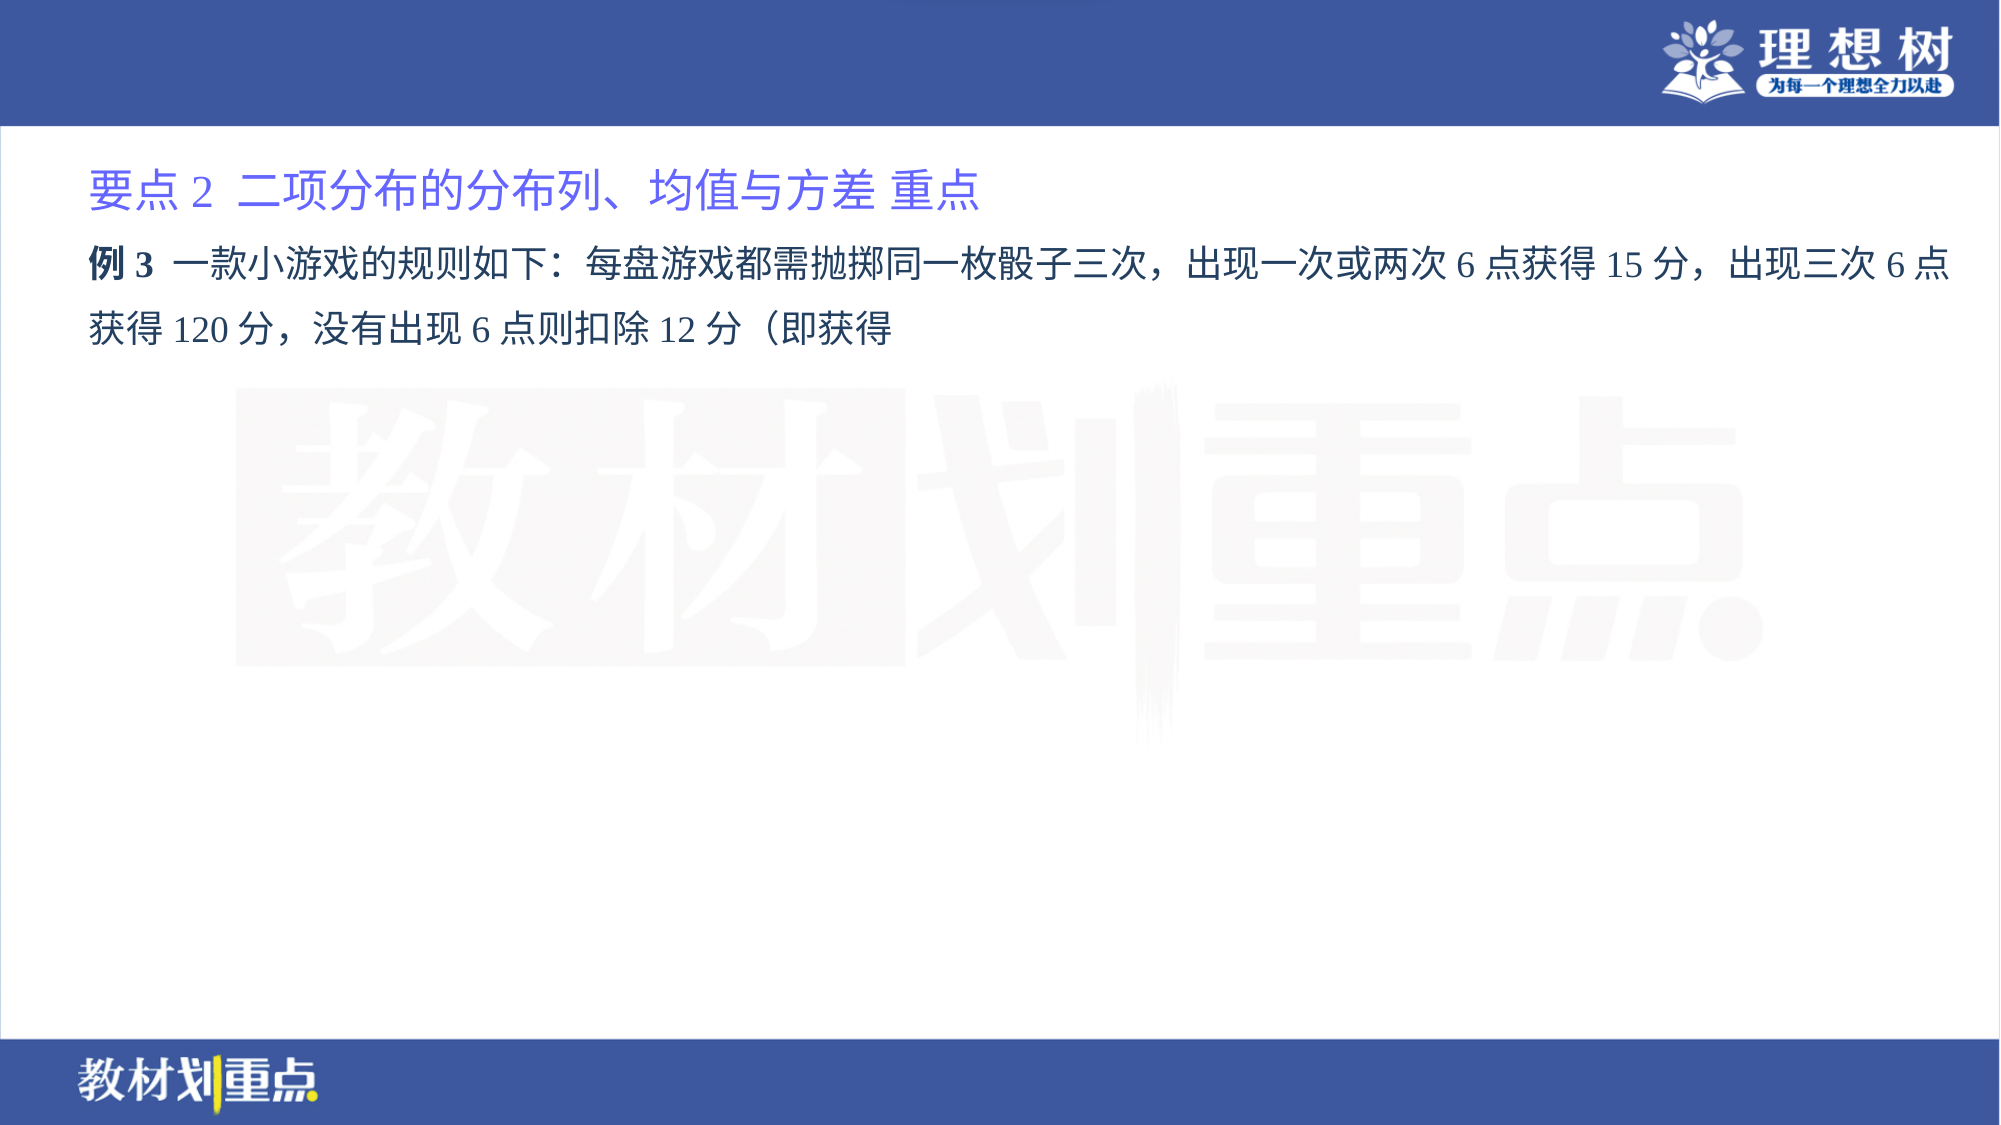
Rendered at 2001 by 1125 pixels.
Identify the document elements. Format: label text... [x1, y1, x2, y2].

text_box 要点2 二项分布的分布列、均值与方差 重点 [88, 135, 1911, 276]
picture [0, 0, 2000, 1125]
